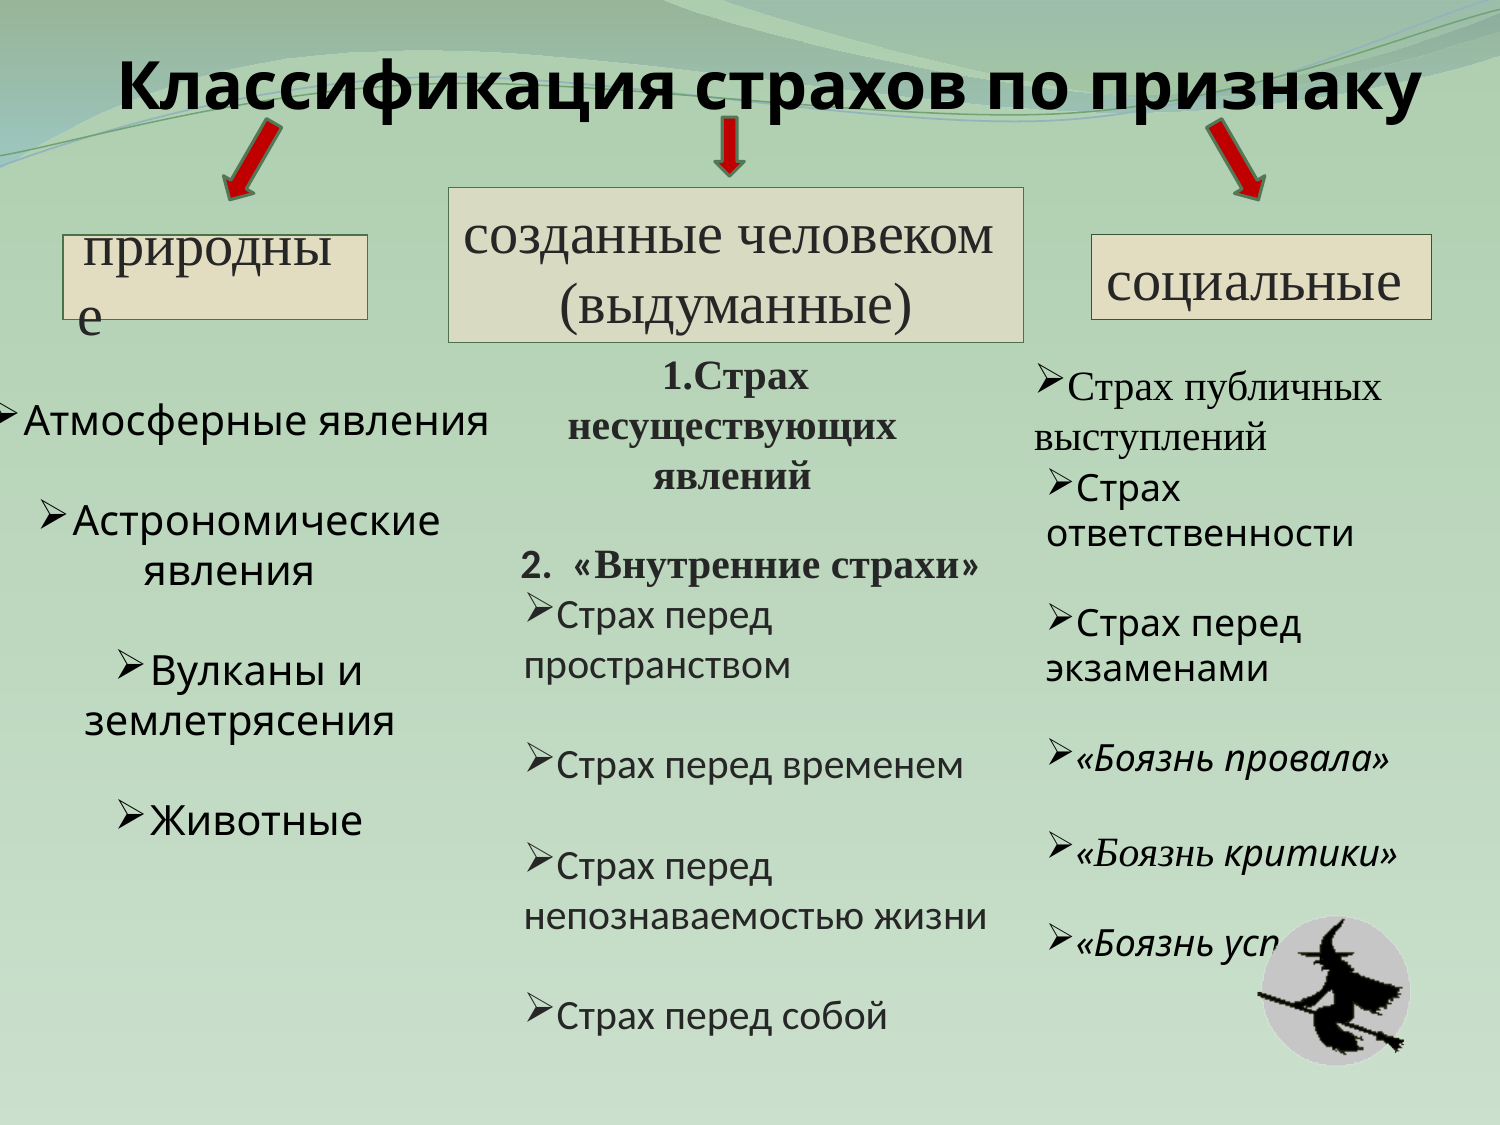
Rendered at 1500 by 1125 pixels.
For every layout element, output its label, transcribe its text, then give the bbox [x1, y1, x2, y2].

text_box 2. «Внутренние страхи» Страх перед пространством Страх перед временем Страх перед непознаваемостью жизни Страх перед собой [433, 529, 1032, 1045]
text_box созданные человеком (выдуманные) [448, 187, 1024, 343]
text_box социальные [1091, 234, 1432, 320]
text_box [1205, 117, 1267, 202]
text_box Страх публичных выступлений [1019, 351, 1407, 467]
text_box [713, 115, 746, 178]
text_box [221, 117, 284, 202]
text_box Страх ответственности Страх перед экзаменами «Боязнь провала» «Боязнь критики» «Боязнь успеха» [1031, 457, 1500, 1107]
text_box Атмосферные явления Астрономические явления Вулканы и землетрясения Животные [0, 386, 516, 897]
text_box природные [62, 234, 368, 320]
text_box Страх несуществующих явлений [527, 340, 938, 506]
text_box Классификация страхов по признаку [101, 35, 1438, 130]
picture [1186, 913, 1500, 1071]
